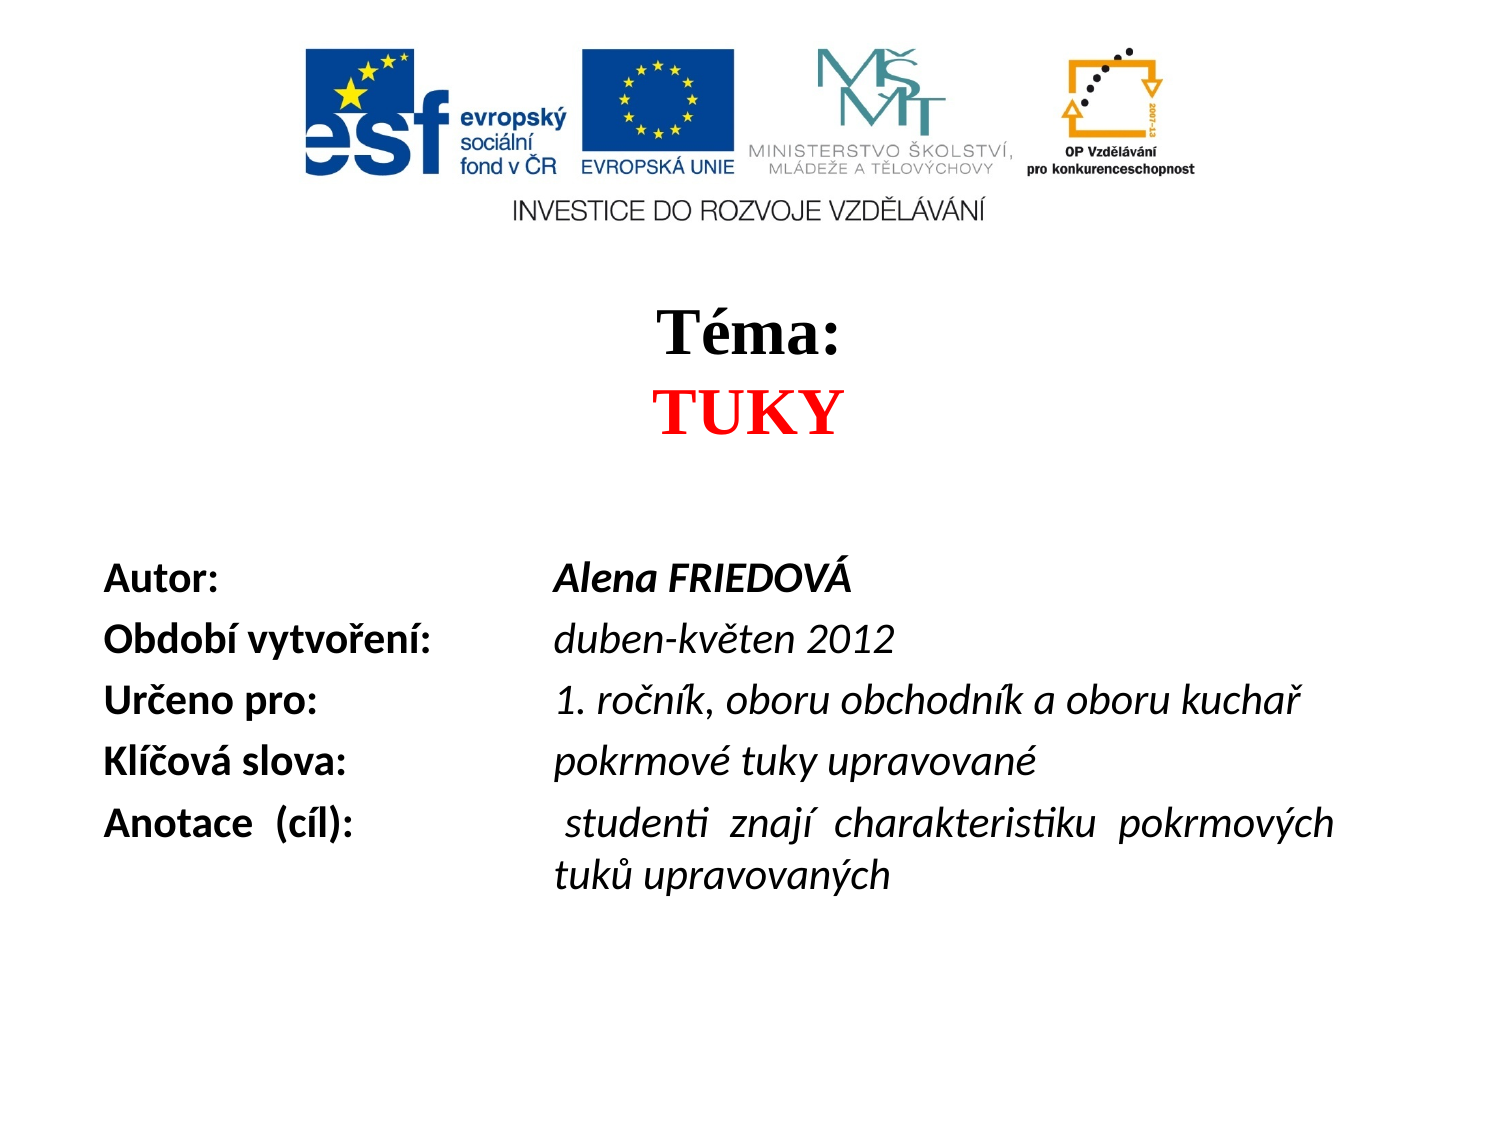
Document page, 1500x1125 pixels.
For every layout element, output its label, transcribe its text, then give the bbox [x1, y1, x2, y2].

subtitle Autor: Alena FRIEDOVÁ Období vytvoření: duben-květen 2012 Určeno pro: 1. ročník, oboru obchodník a oboru kuchař Klíčová slova: pokrmové tuky upravované Anotace (cíl): studenti znají charakteristiku pokrmových tuků upravovaných [88, 479, 1376, 1024]
picture [277, 30, 1223, 238]
title Téma: TUKY [112, 278, 1388, 457]
